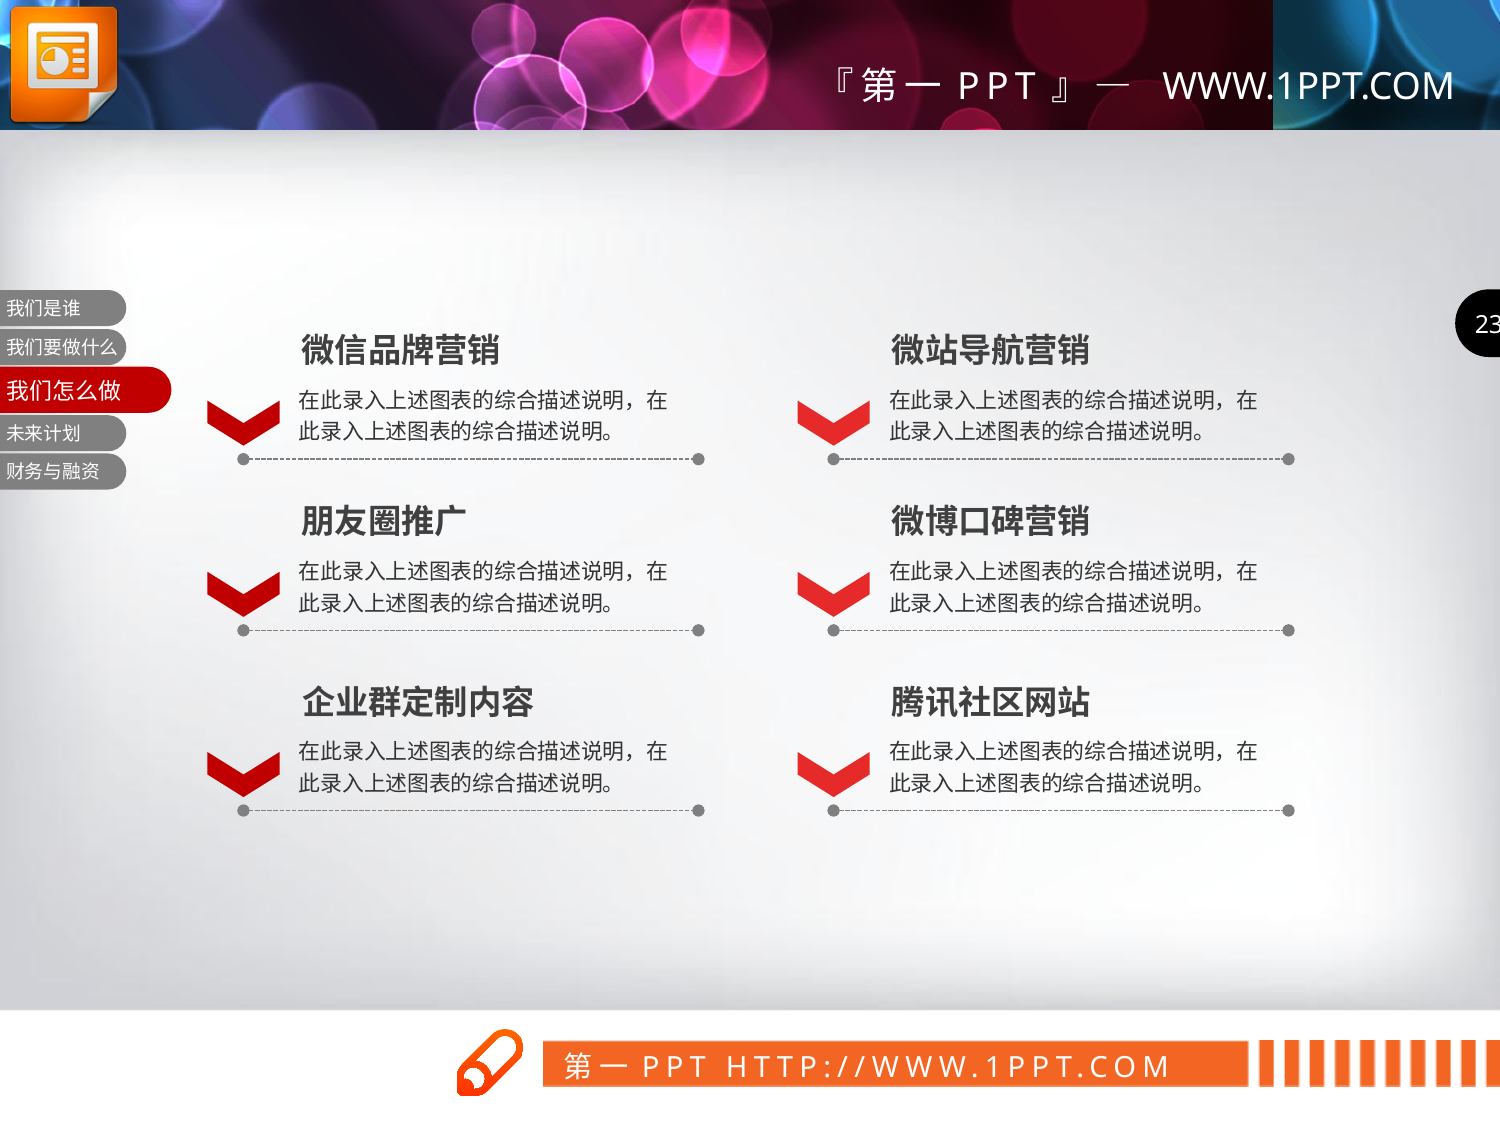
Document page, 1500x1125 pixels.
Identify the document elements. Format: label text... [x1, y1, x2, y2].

text_box 未来计划 [0, 415, 145, 452]
text_box 企业群定制内容 [287, 673, 551, 725]
picture [0, 0, 1500, 1012]
text_box 微站导航营销 [876, 321, 1107, 373]
text_box 微信品牌营销 [286, 321, 517, 373]
text_box 在此录入上述图表的综合描述说明，在此录入上述图表的综合描述说明。 [283, 725, 699, 804]
text_box 23 [1459, 289, 1500, 357]
text_box 腾讯社区网站 [876, 673, 1107, 725]
text_box [207, 571, 280, 617]
text_box 在此录入上述图表的综合描述说明，在此录入上述图表的综合描述说明。 [283, 545, 699, 623]
text_box 我们怎么做 [0, 369, 208, 412]
text_box 微博口碑营销 [876, 493, 1107, 545]
text_box 财务与融资 [0, 453, 145, 490]
text_box [207, 400, 280, 446]
text_box [1455, 307, 1459, 339]
picture [543, 1040, 1500, 1087]
text_box 我们要做什么 [0, 329, 145, 366]
text_box 朋友圈推广 [286, 493, 484, 545]
text_box [797, 571, 870, 617]
text_box 在此录入上述图表的综合描述说明，在此录入上述图表的综合描述说明。 [283, 373, 699, 452]
text_box 在此录入上述图表的综合描述说明，在此录入上述图表的综合描述说明。 [874, 545, 1289, 623]
text_box [797, 752, 870, 798]
text_box [207, 752, 280, 798]
text_box 我们是谁 [0, 290, 145, 326]
text_box 在此录入上述图表的综合描述说明，在此录入上述图表的综合描述说明。 [874, 373, 1289, 452]
text_box 在此录入上述图表的综合描述说明，在此录入上述图表的综合描述说明。 [874, 725, 1289, 804]
text_box [797, 400, 870, 446]
